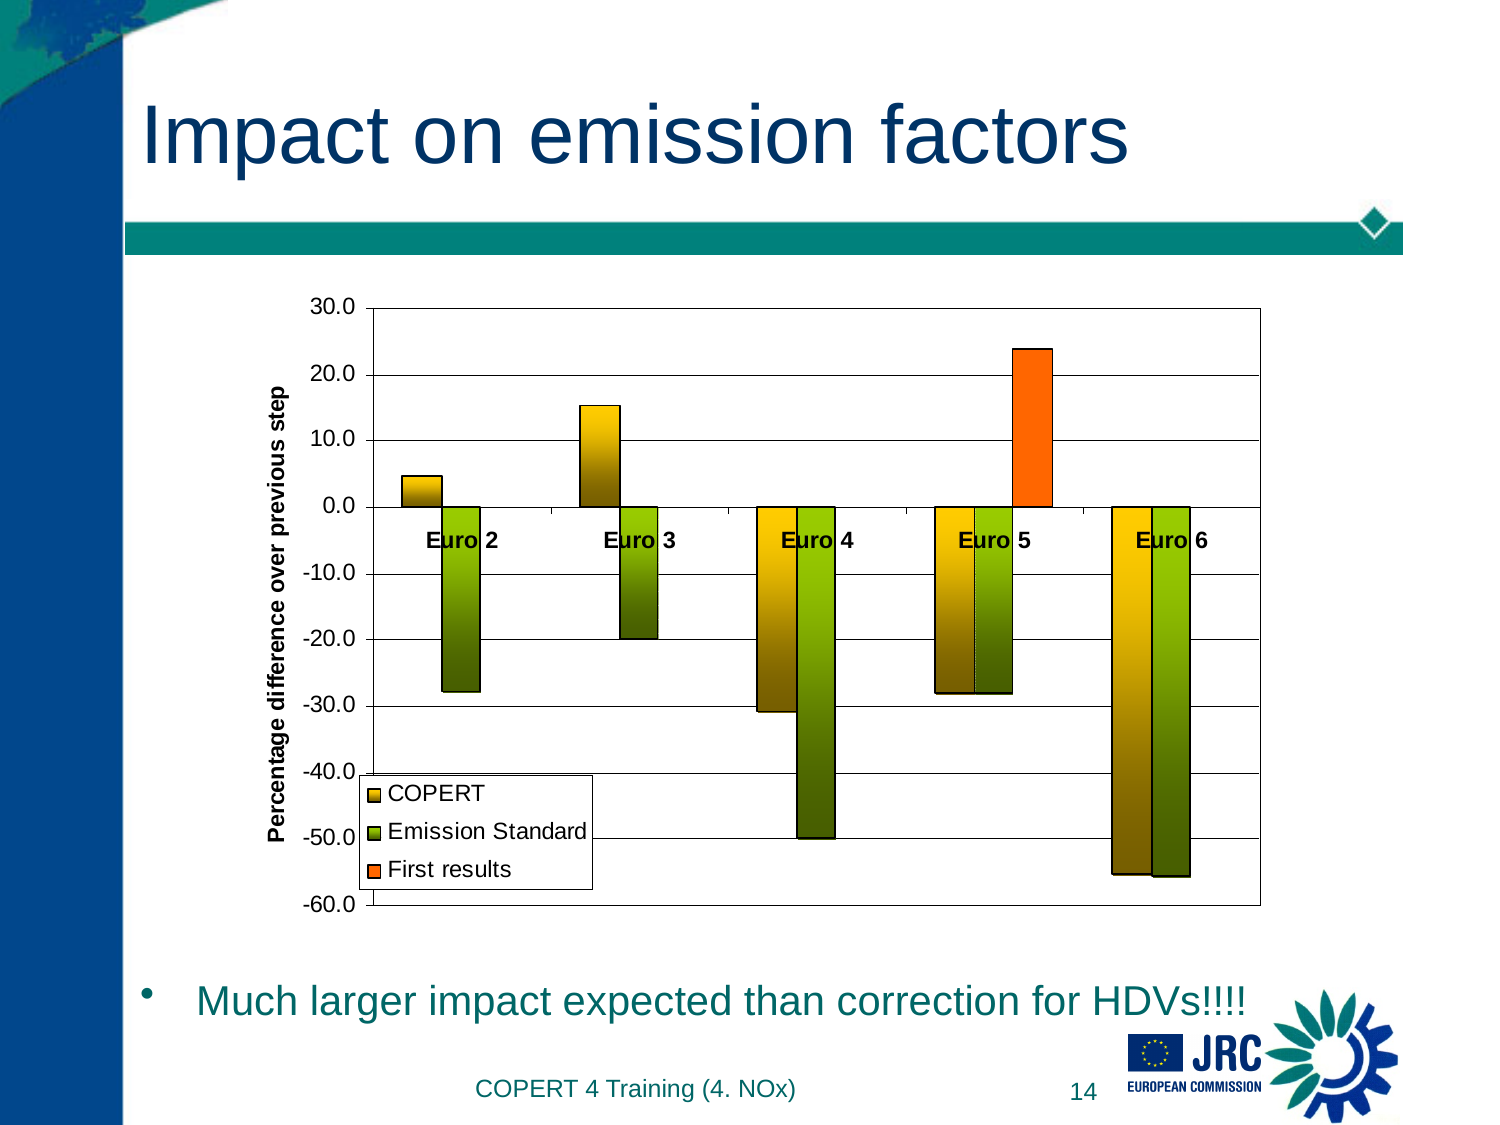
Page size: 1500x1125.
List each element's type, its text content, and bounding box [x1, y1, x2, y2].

title Impact on emission factors [124, 33, 1401, 188]
list Much larger impact expected than correction for HDVs!!!! [124, 965, 1401, 1036]
picture [1262, 1036, 1400, 1125]
picture [1128, 1036, 1261, 1092]
picture [0, 0, 1403, 1125]
slide_number 14 [987, 1062, 1113, 1113]
picture [229, 260, 1270, 953]
footer COPERT 4 Training (4. NOx) [324, 1062, 948, 1110]
